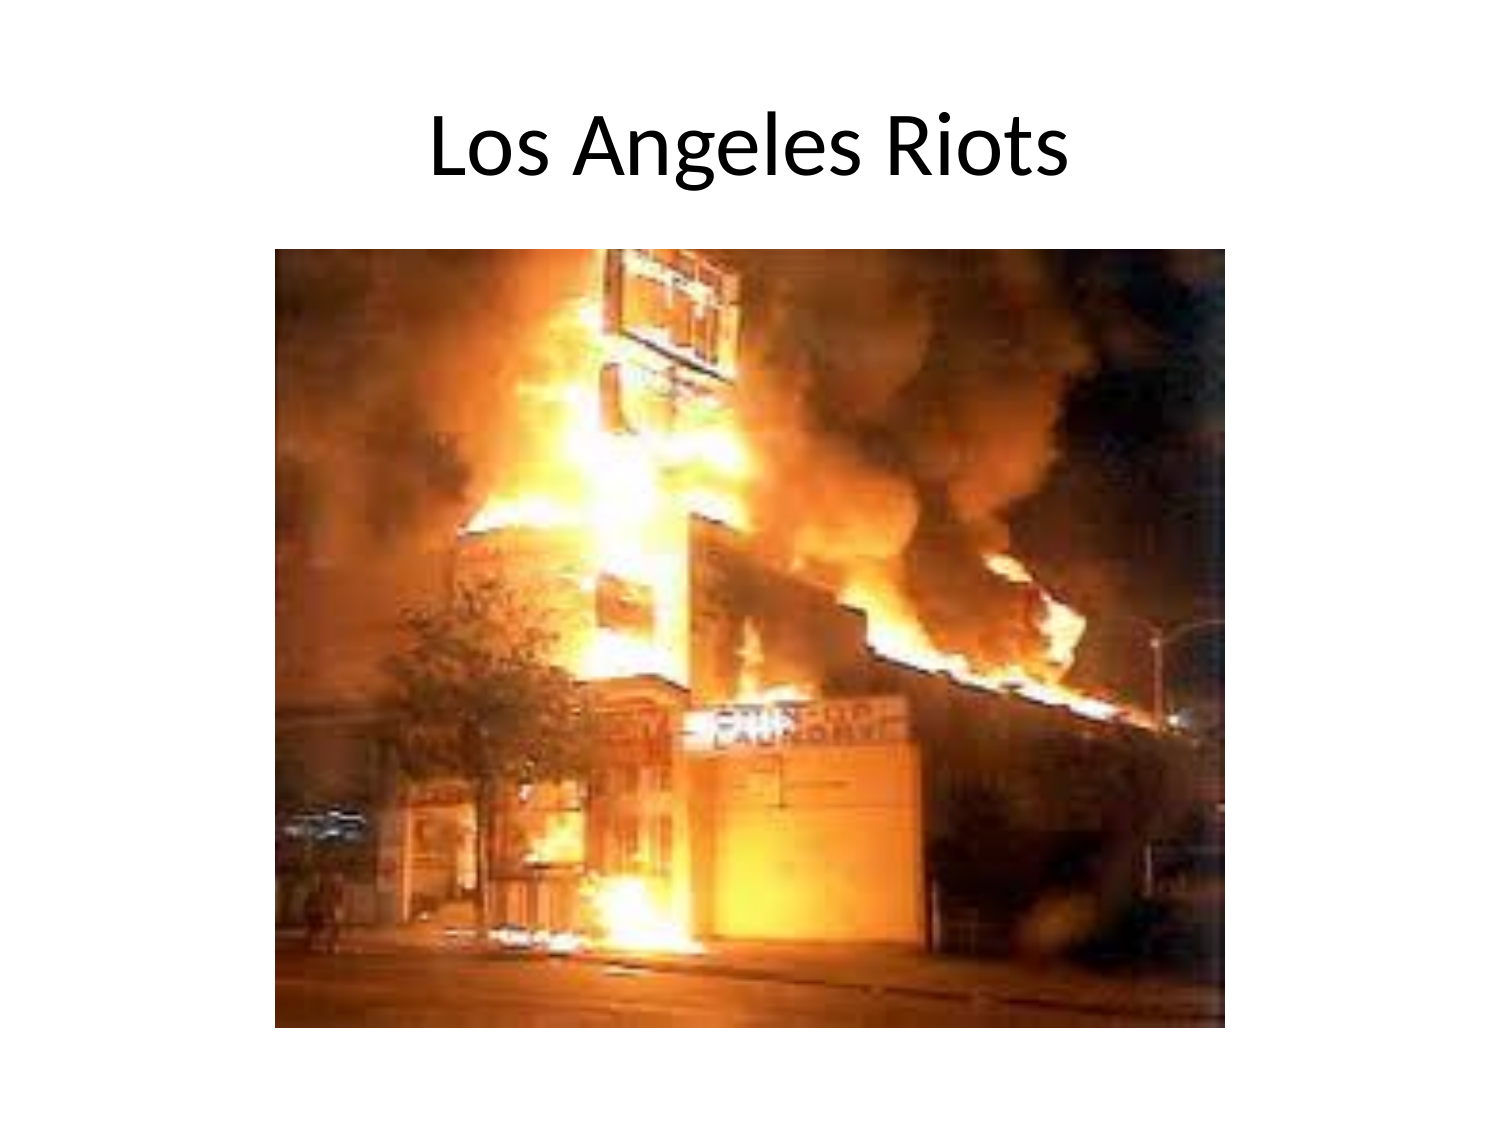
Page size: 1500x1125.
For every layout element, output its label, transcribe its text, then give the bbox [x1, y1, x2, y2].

title Los Angeles Riots [75, 45, 1425, 233]
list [274, 249, 1226, 1028]
